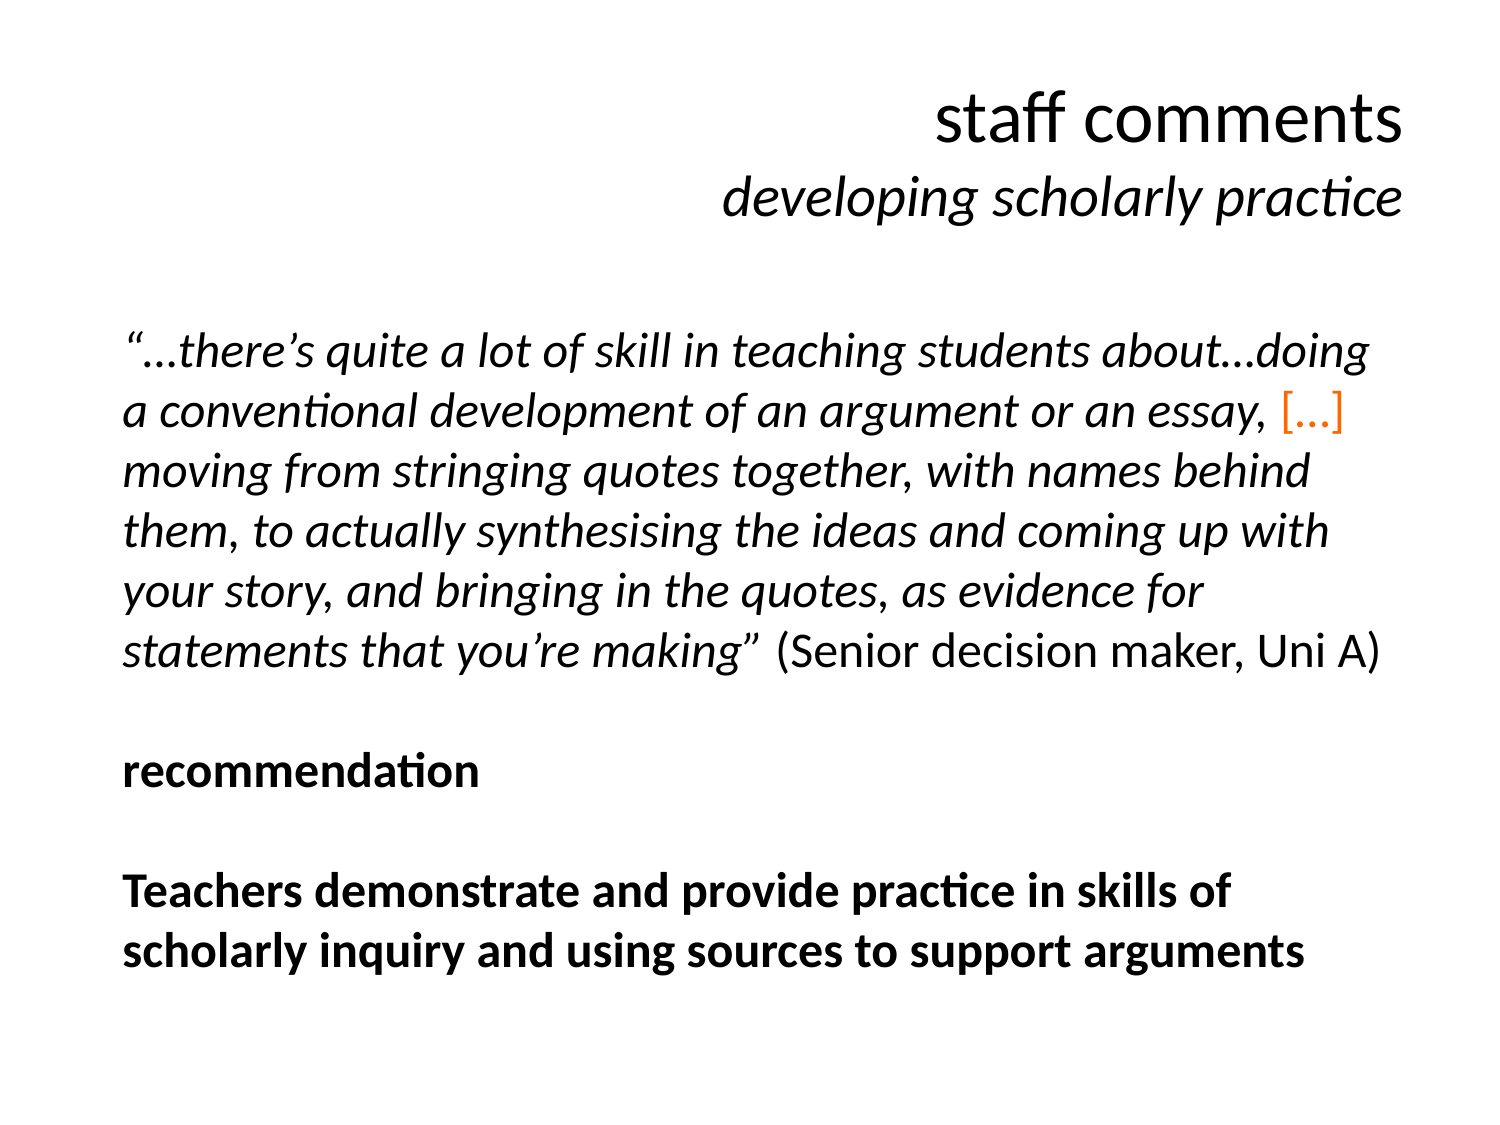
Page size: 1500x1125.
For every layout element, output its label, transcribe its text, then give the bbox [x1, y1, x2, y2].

text_box staff comments developing scholarly practice “…there’s quite a lot of skill in teaching students about…doing a conventional development of an argument or an essay, […] moving from stringing quotes together, with names behind them, to actually synthesising the ideas and coming up with your story, and bringing in the quotes, as evidence for statements that you’re making” (Senior decision maker, Uni A) recommendation Teachers demonstrate and provide practice in skills of scholarly inquiry and using sources to support arguments [107, 60, 1419, 986]
